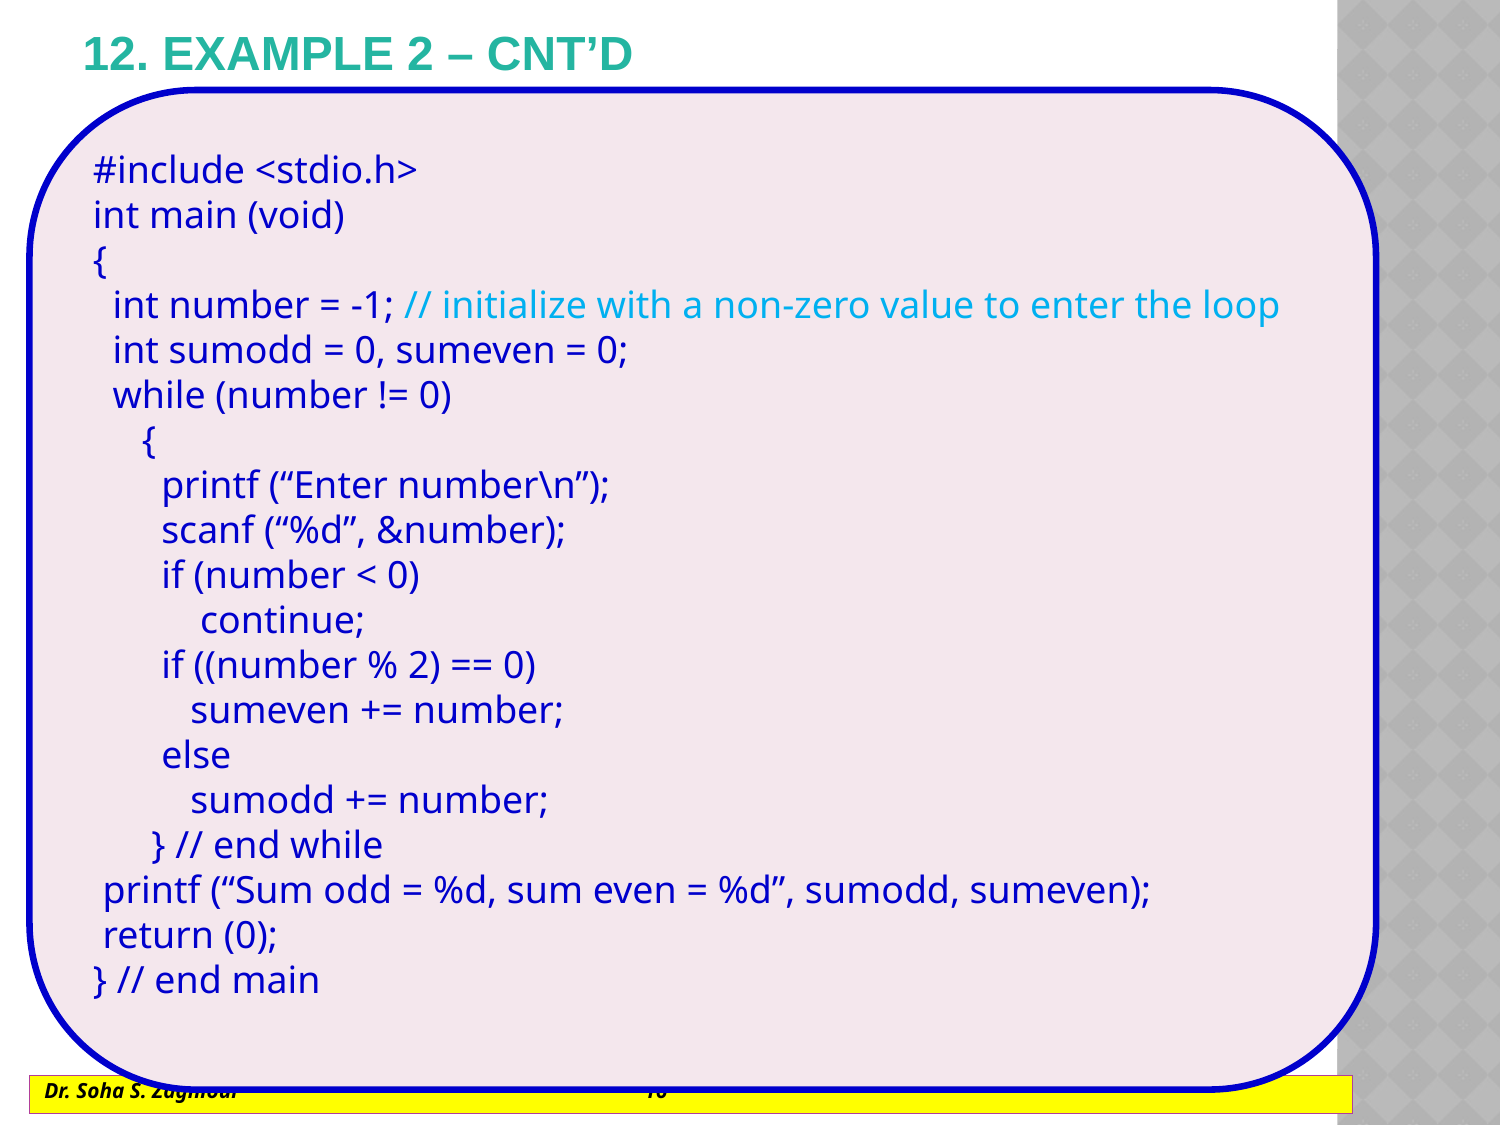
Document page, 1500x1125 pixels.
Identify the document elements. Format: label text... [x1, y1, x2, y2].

text_box #include <stdio.h> int main (void) { int number = -1; // initialize with a non-zero value to enter the loop int sumodd = 0, sumeven = 0; while (number != 0) { printf (“Enter number\n”); scanf (“%d”, &number); if (number < 0) continue; if ((number % 2) == 0) sumeven += number; else sumodd += number; } // end while printf (“Sum odd = %d, sum even = %d”, sumodd, sumeven); return (0); } // end main [26, 86, 1380, 1093]
title 12. Example 2 – cnt’d [75, 7, 1263, 81]
text_box Dr. Soha S. Zaghloul 16 [29, 1075, 1353, 1114]
